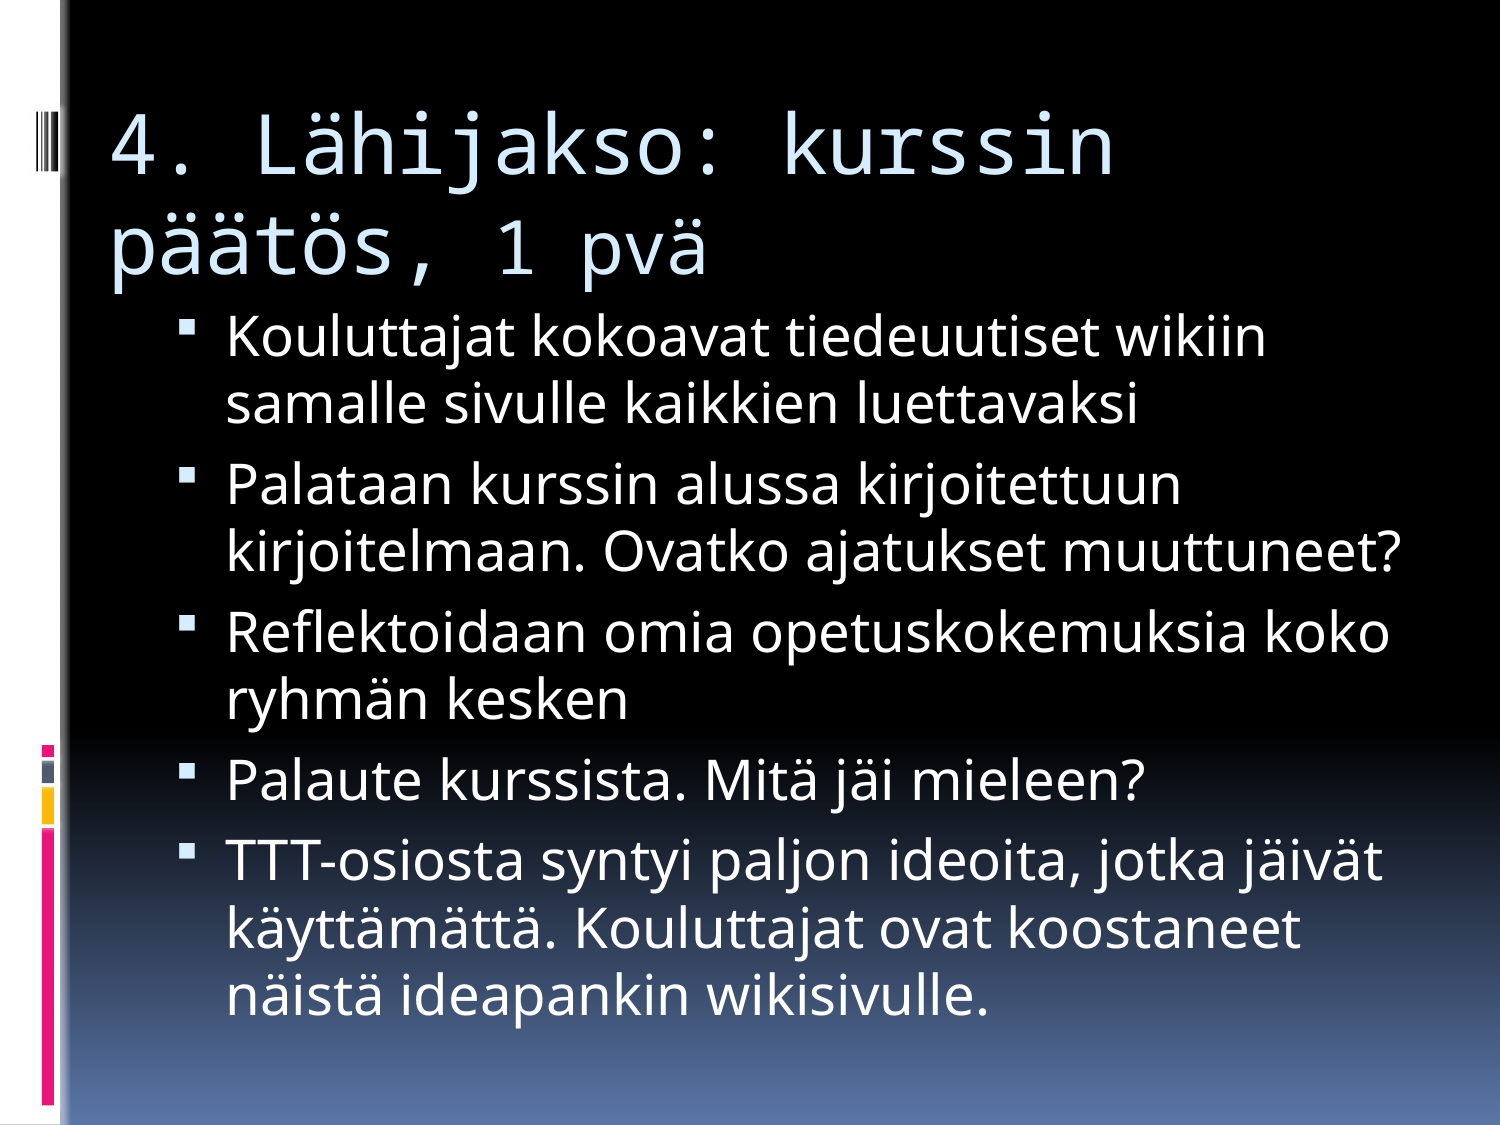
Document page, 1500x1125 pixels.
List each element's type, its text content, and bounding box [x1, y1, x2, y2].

list Kouluttajat kokoavat tiedeuutiset wikiin samalle sivulle kaikkien luettavaksi Palataan kurssin alussa kirjoitettuun kirjoitelmaan. Ovatko ajatukset muuttuneet? Reflektoidaan omia opetuskokemuksia koko ryhmän kesken Palaute kurssista. Mitä jäi mieleen? TTT-osiosta syntyi paljon ideoita, jotka jäivät käyttämättä. Kouluttajat ovat koostaneet näistä ideapankin wikisivulle. [150, 292, 1425, 1043]
title 4. Lähijakso: kurssin päätös, 1 pvä [93, 83, 1425, 234]
